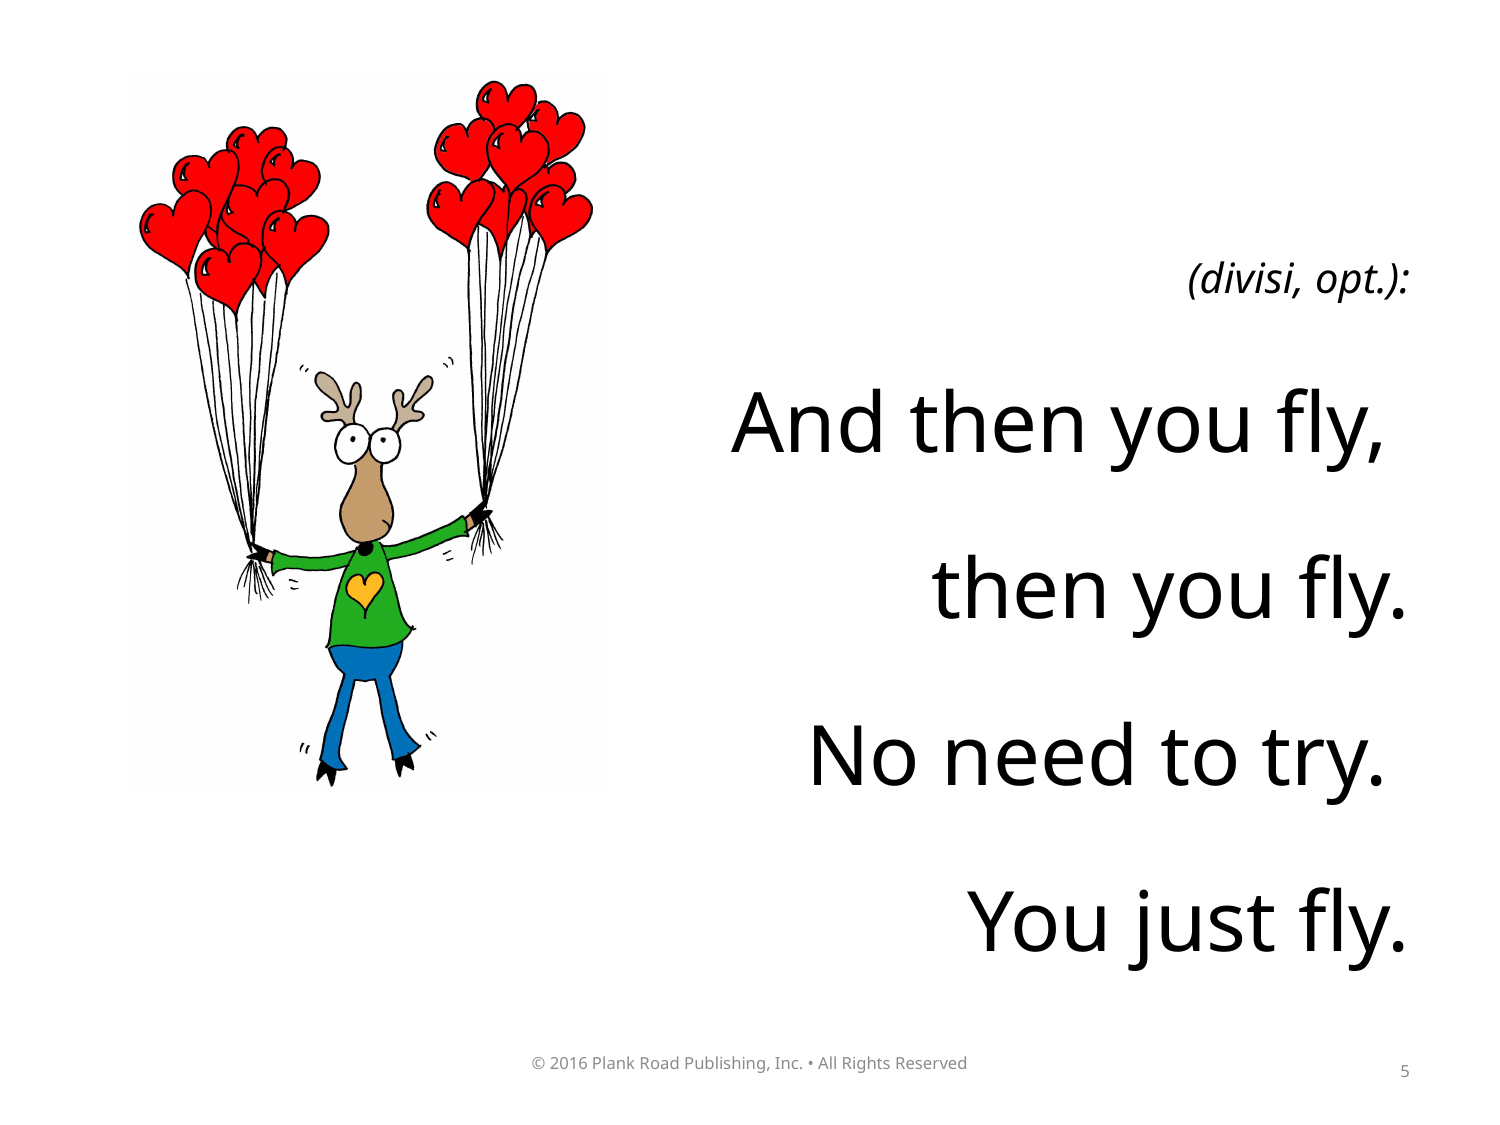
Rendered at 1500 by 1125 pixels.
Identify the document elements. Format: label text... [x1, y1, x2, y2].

slide_number 5 [1074, 1042, 1425, 1103]
picture [128, 72, 608, 794]
list (divisi, opt.): And then you fly, then you fly. No need to try. You just fly. [75, 219, 1425, 1014]
